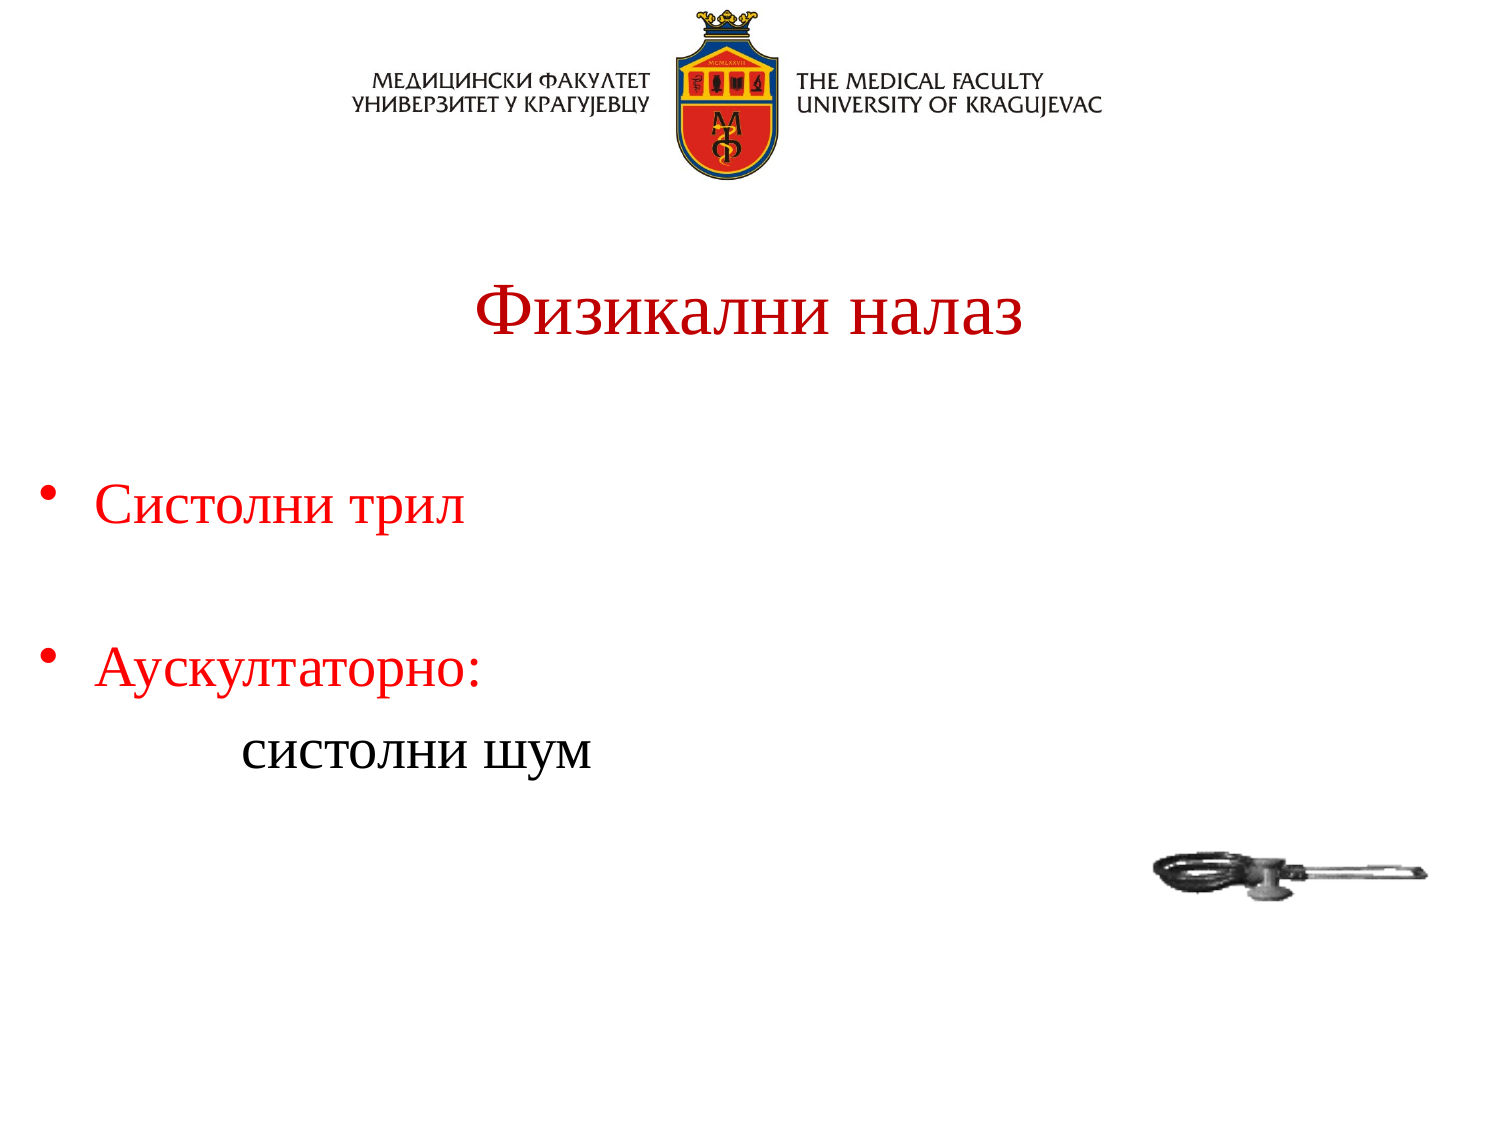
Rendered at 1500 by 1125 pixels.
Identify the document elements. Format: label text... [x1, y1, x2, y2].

picture [1124, 746, 1455, 997]
list Систолни трил Аускултаторно: систолни шум [23, 457, 1374, 985]
title Физикални налаз [75, 210, 1425, 399]
picture [328, 0, 1125, 191]
